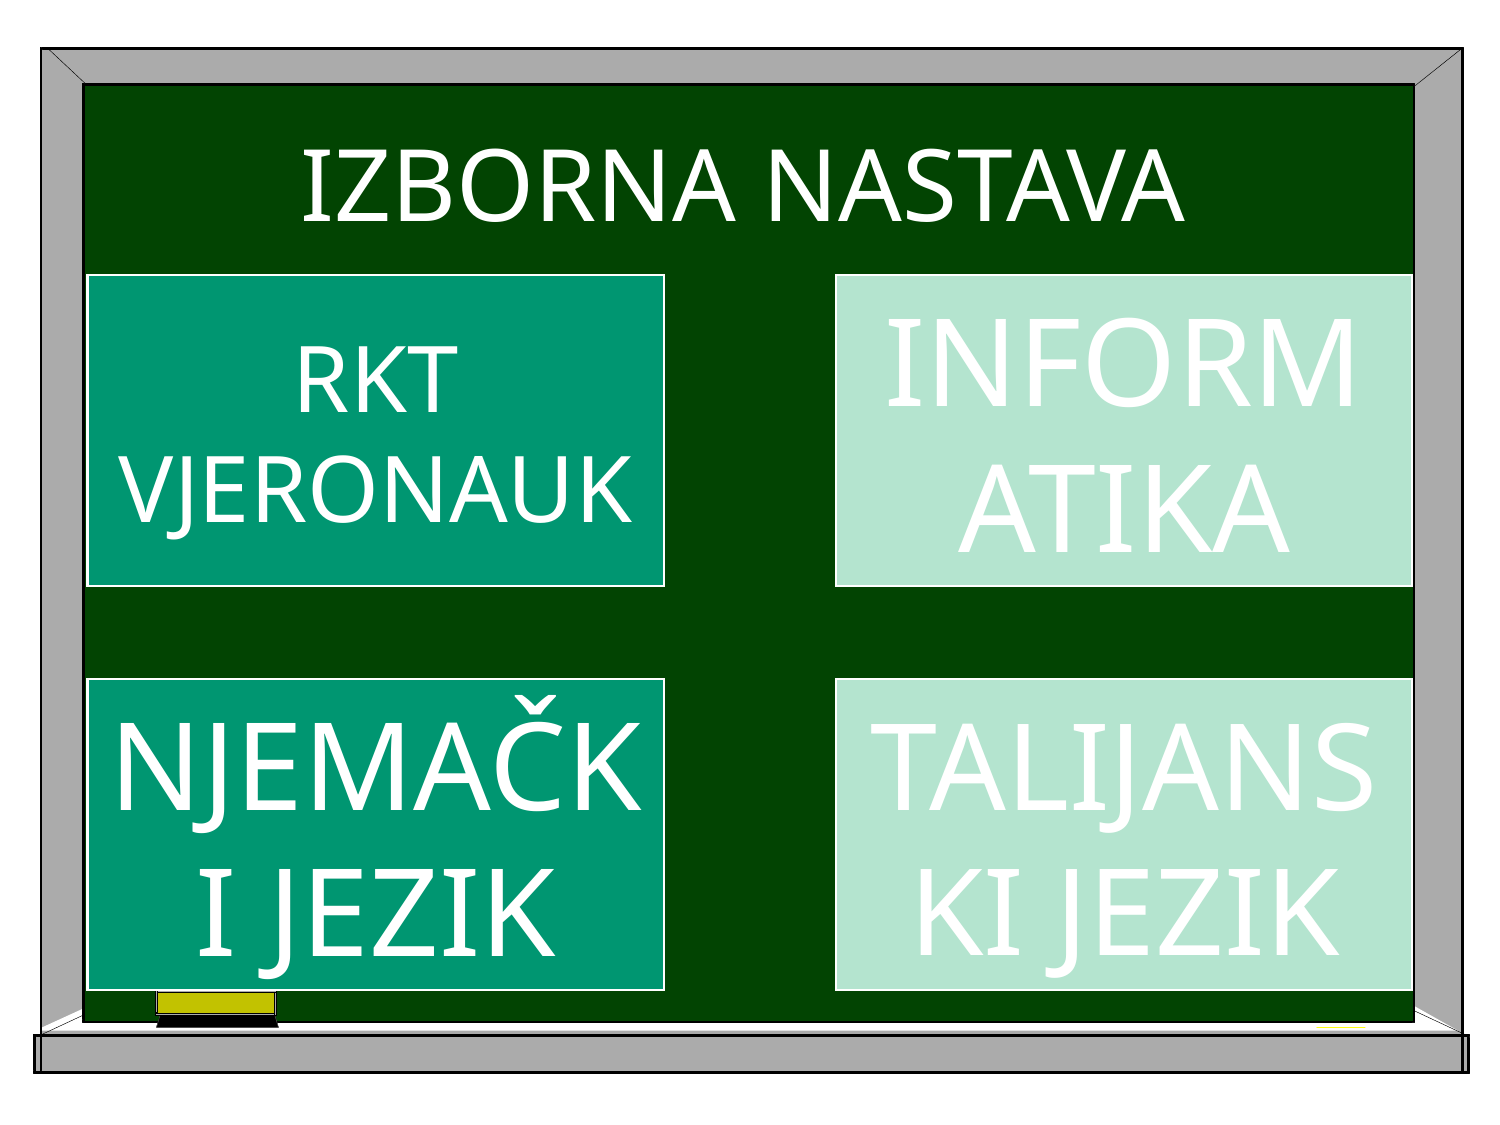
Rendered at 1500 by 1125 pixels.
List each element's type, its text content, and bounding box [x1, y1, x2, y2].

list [87, 274, 1413, 1001]
title IZBORNA NASTAVA [87, 99, 1400, 263]
